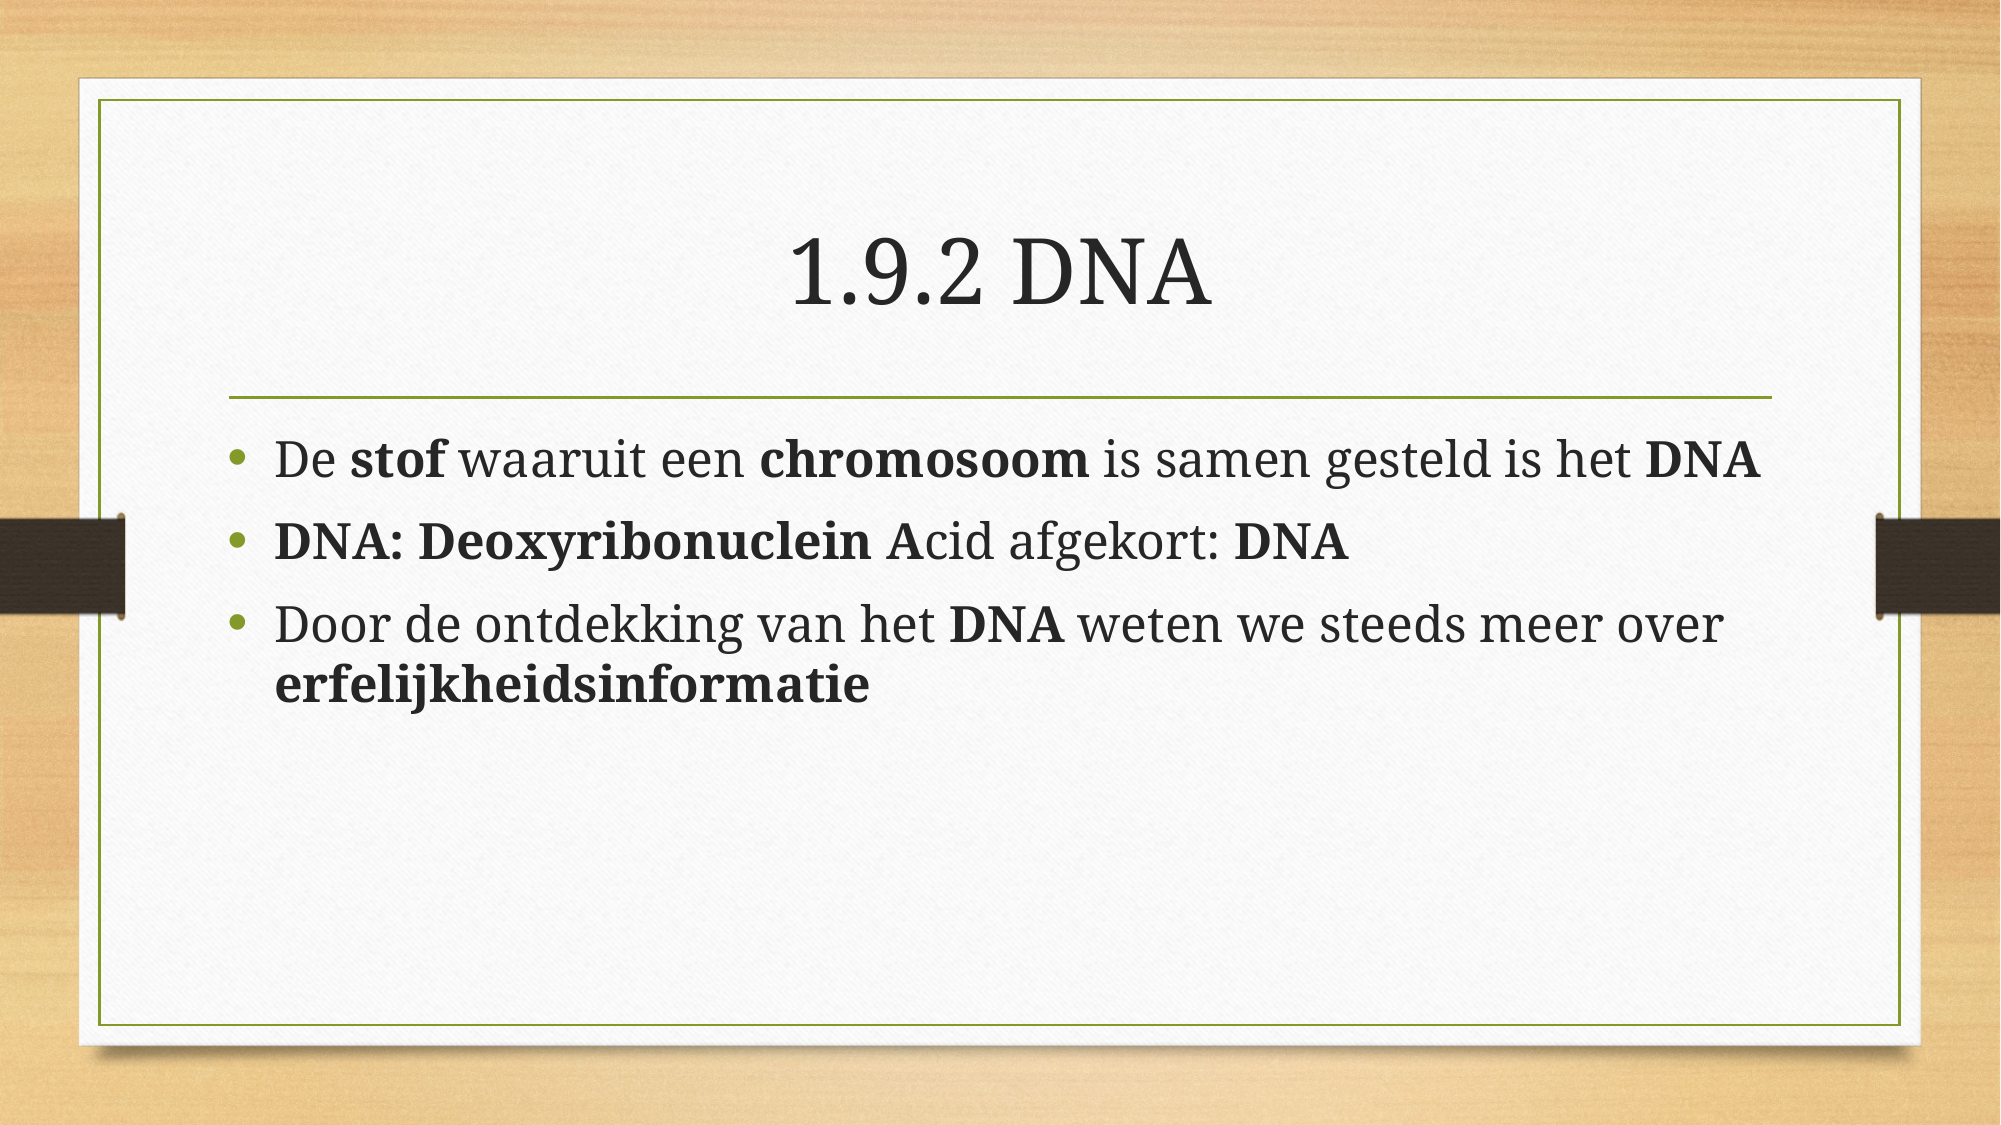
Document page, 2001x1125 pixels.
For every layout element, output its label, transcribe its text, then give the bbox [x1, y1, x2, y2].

list De stof waaruit een chromosoom is samen gesteld is het DNA DNA: Deoxyribonuclein Acid afgekort: DNA Door de ontdekking van het DNA weten we steeds meer over erfelijkheidsinformatie [212, 419, 1788, 964]
picture [0, 0, 2001, 1125]
title 1.9.2 DNA [212, 161, 1788, 375]
